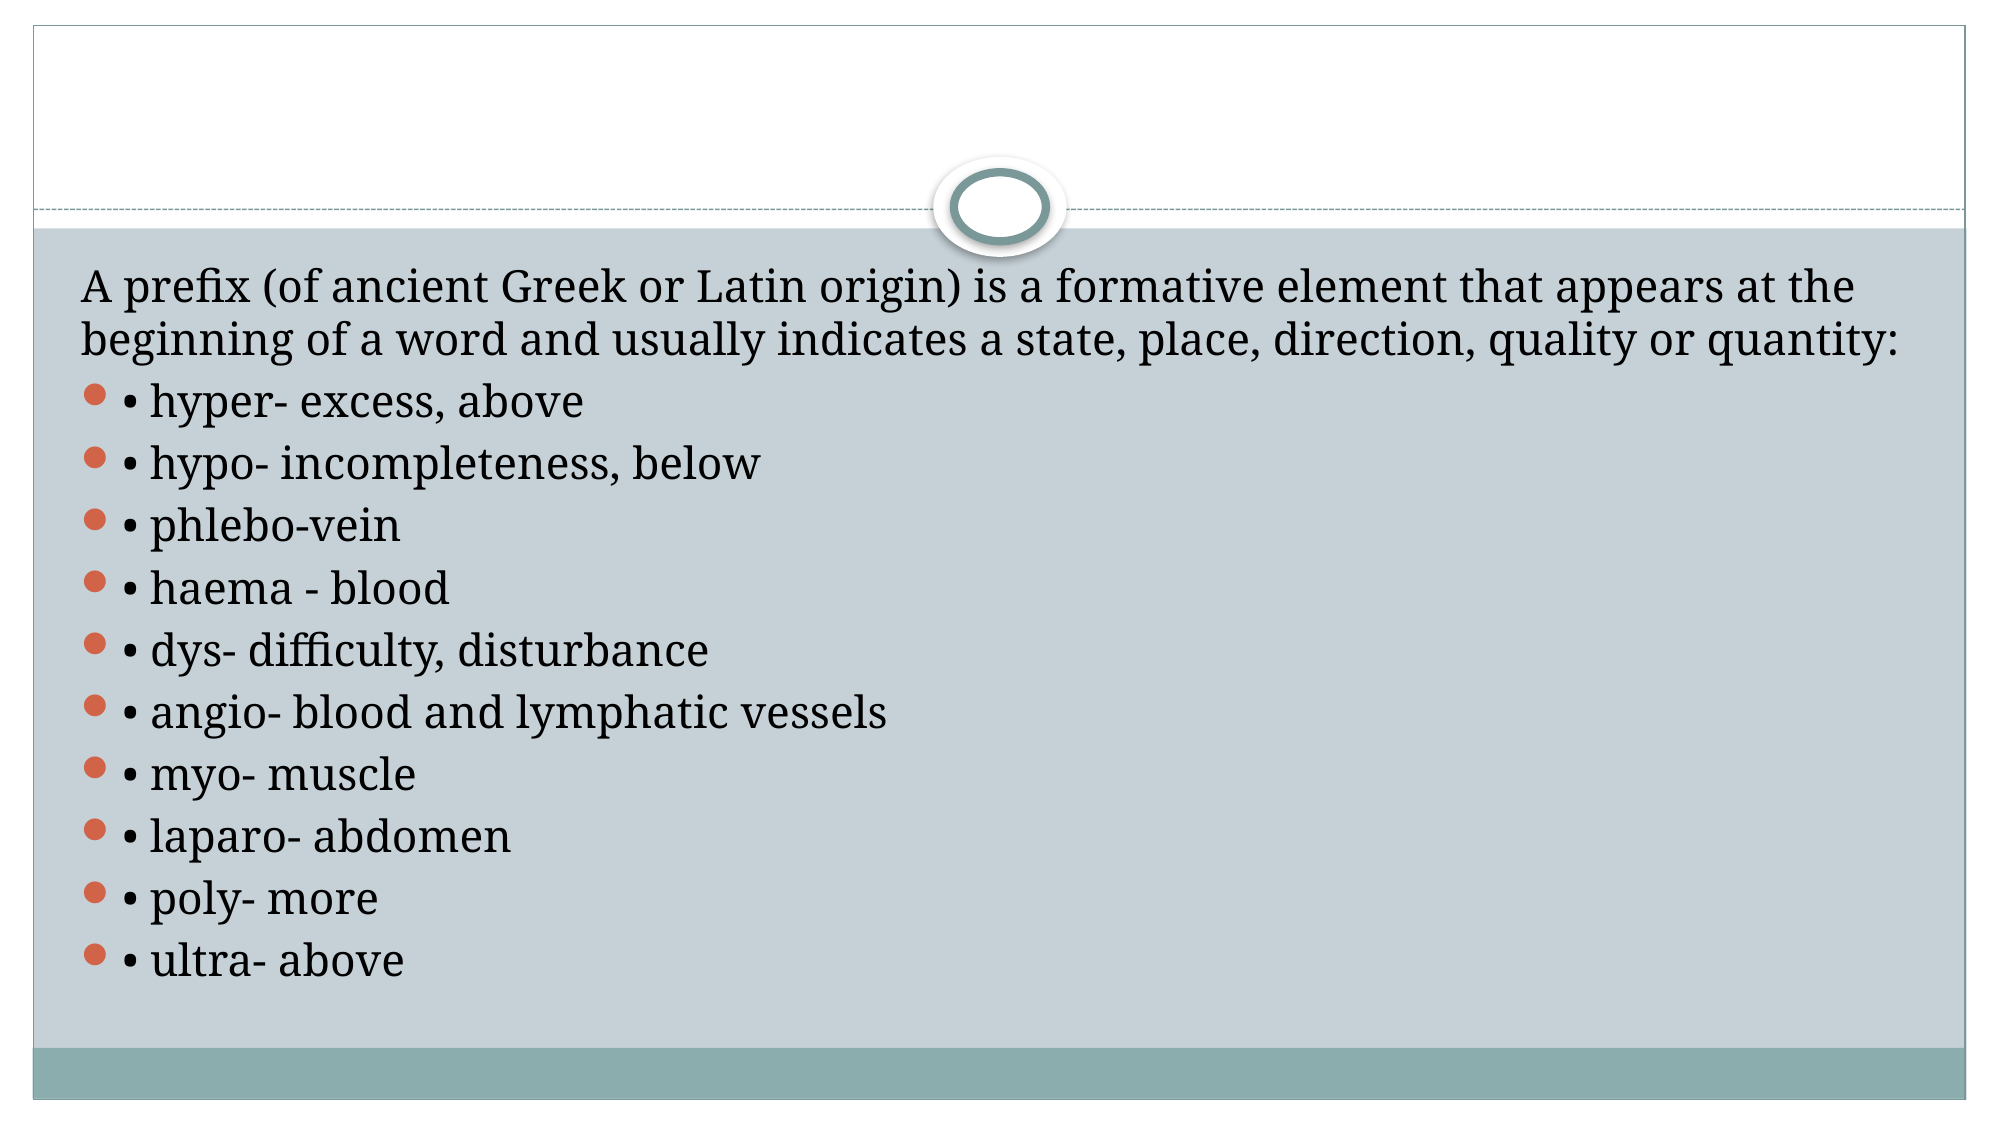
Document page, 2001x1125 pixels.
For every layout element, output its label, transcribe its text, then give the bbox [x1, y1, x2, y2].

list A prefix (of ancient Greek or Latin origin) is a formative element that appears at the beginning of a word and usually indicates a state, place, direction, quality or quantity: • hyper- excess, above • hypo- incompleteness, below • phlebo-vein • haema - blood • dys- difficulty, disturbance • angio- blood and lymphatic vessels • myo- muscle • laparo- abdomen • poly- more • ultra- above [66, 250, 1926, 1001]
